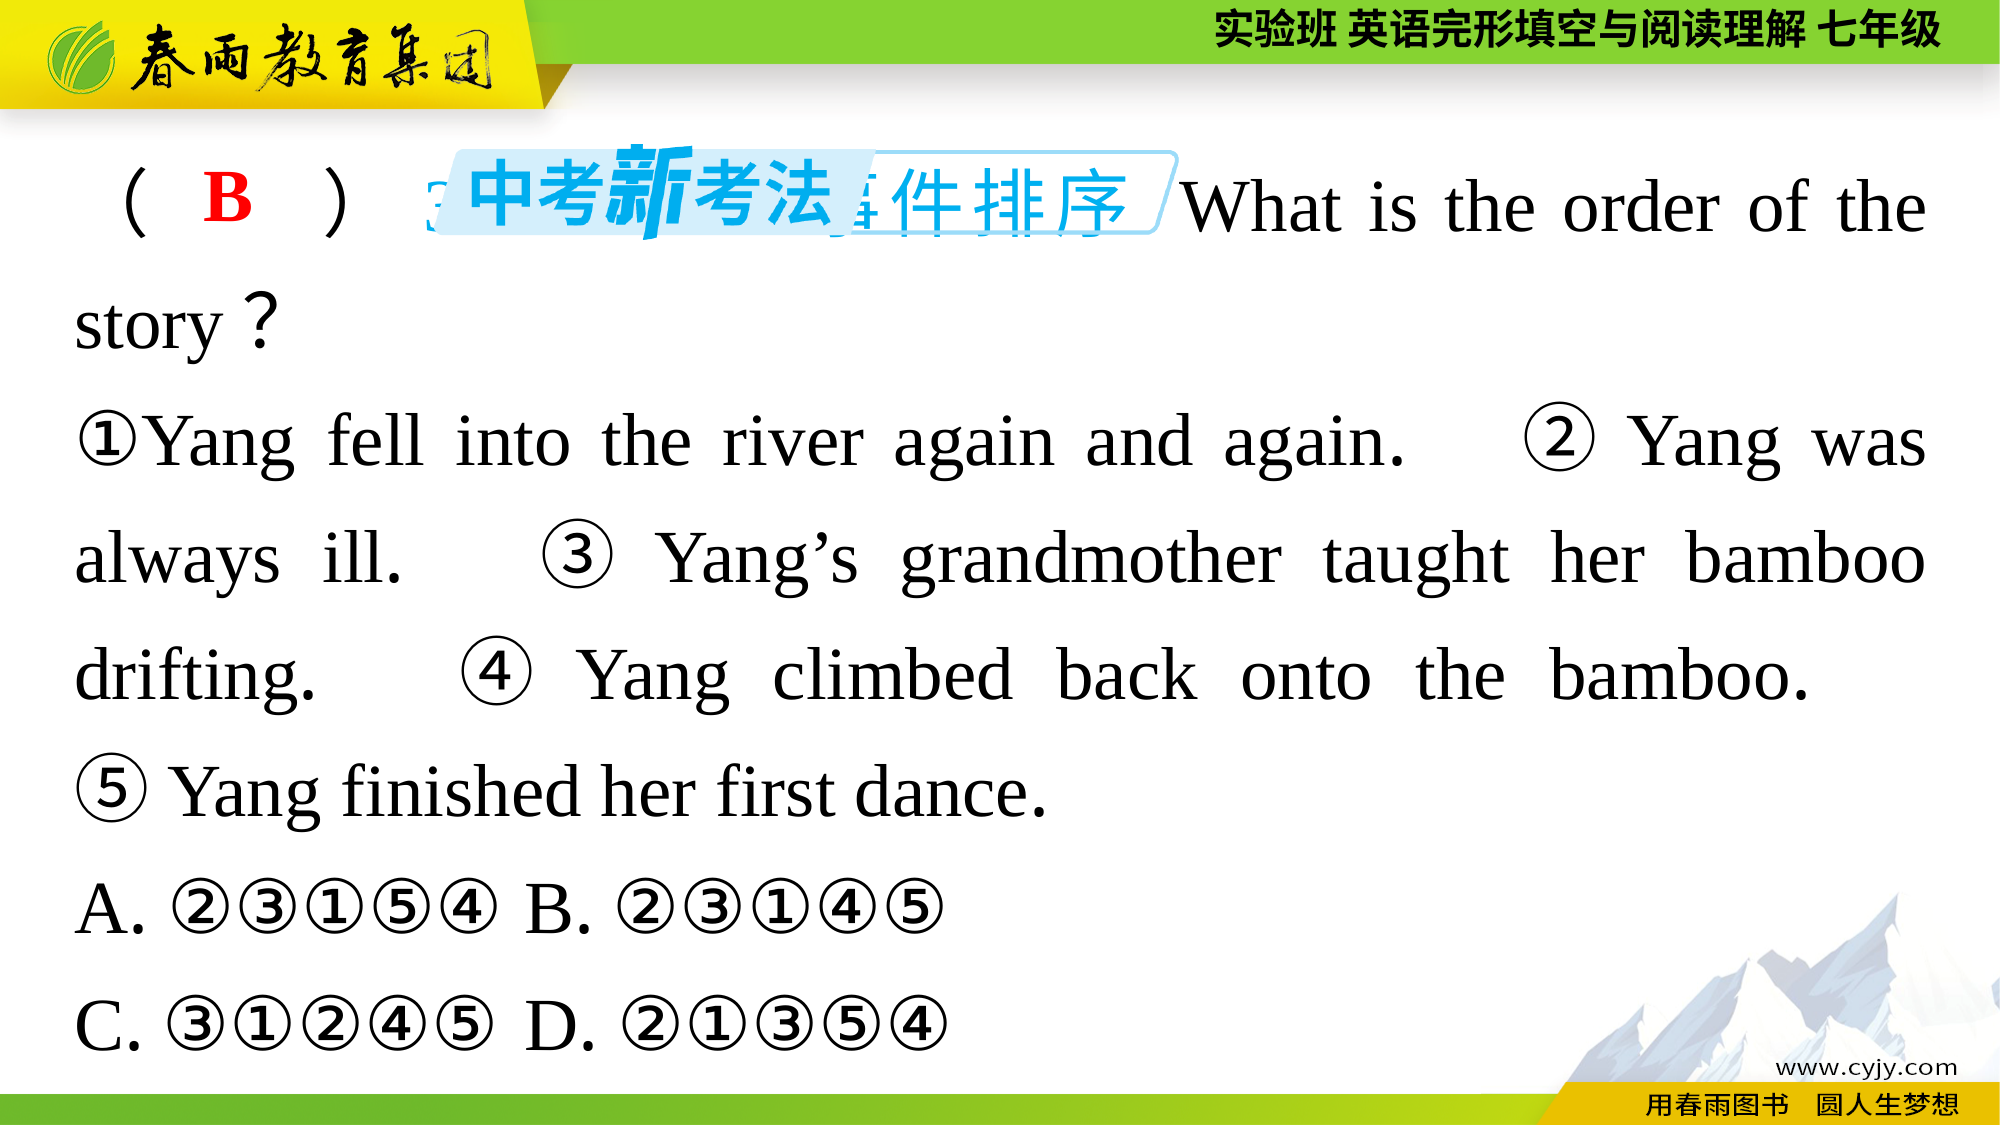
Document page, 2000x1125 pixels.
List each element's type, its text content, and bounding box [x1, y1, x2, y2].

picture [0, 0, 2000, 1125]
text_box B [188, 138, 269, 244]
list （ ）3. 事件排序 What is the order of the story？ ①Yang fell into the river again and again. ②Yang was always ill. ③Yang’s grandmother taught her bamboo drifting. ④Yang climbed back onto the bamboo. ⑤Yang finished her first dance. A. ②③①⑤④ B. ②③①④⑤ C. ③①②④⑤ D. ②①③⑤④ [59, 122, 1944, 1070]
